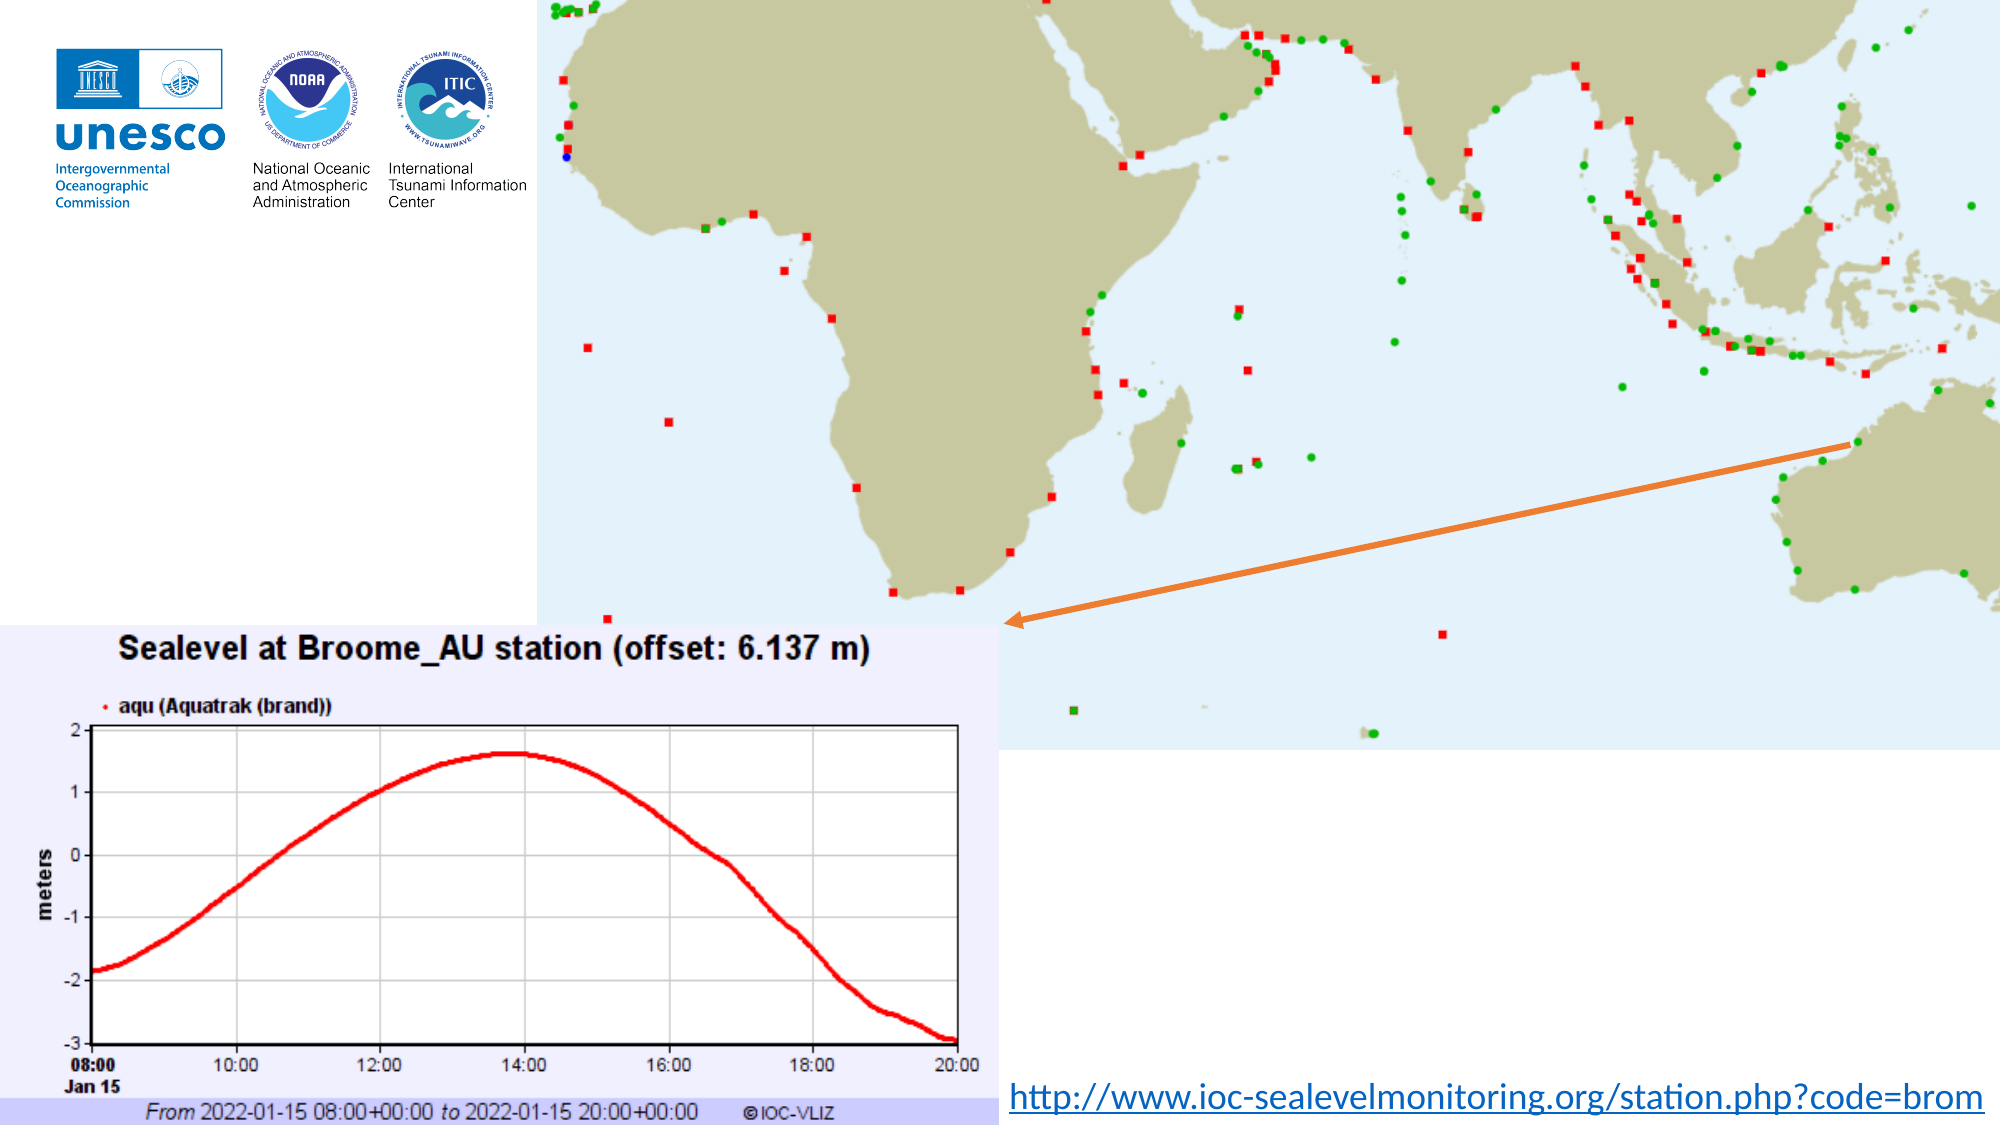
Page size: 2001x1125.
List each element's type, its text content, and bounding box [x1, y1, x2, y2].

text_box http://www.ioc-sealevelmonitoring.org/station.php?code=brom [999, 1064, 2000, 1125]
picture [43, 35, 527, 221]
picture [0, 0, 2000, 1125]
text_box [1003, 444, 1851, 624]
